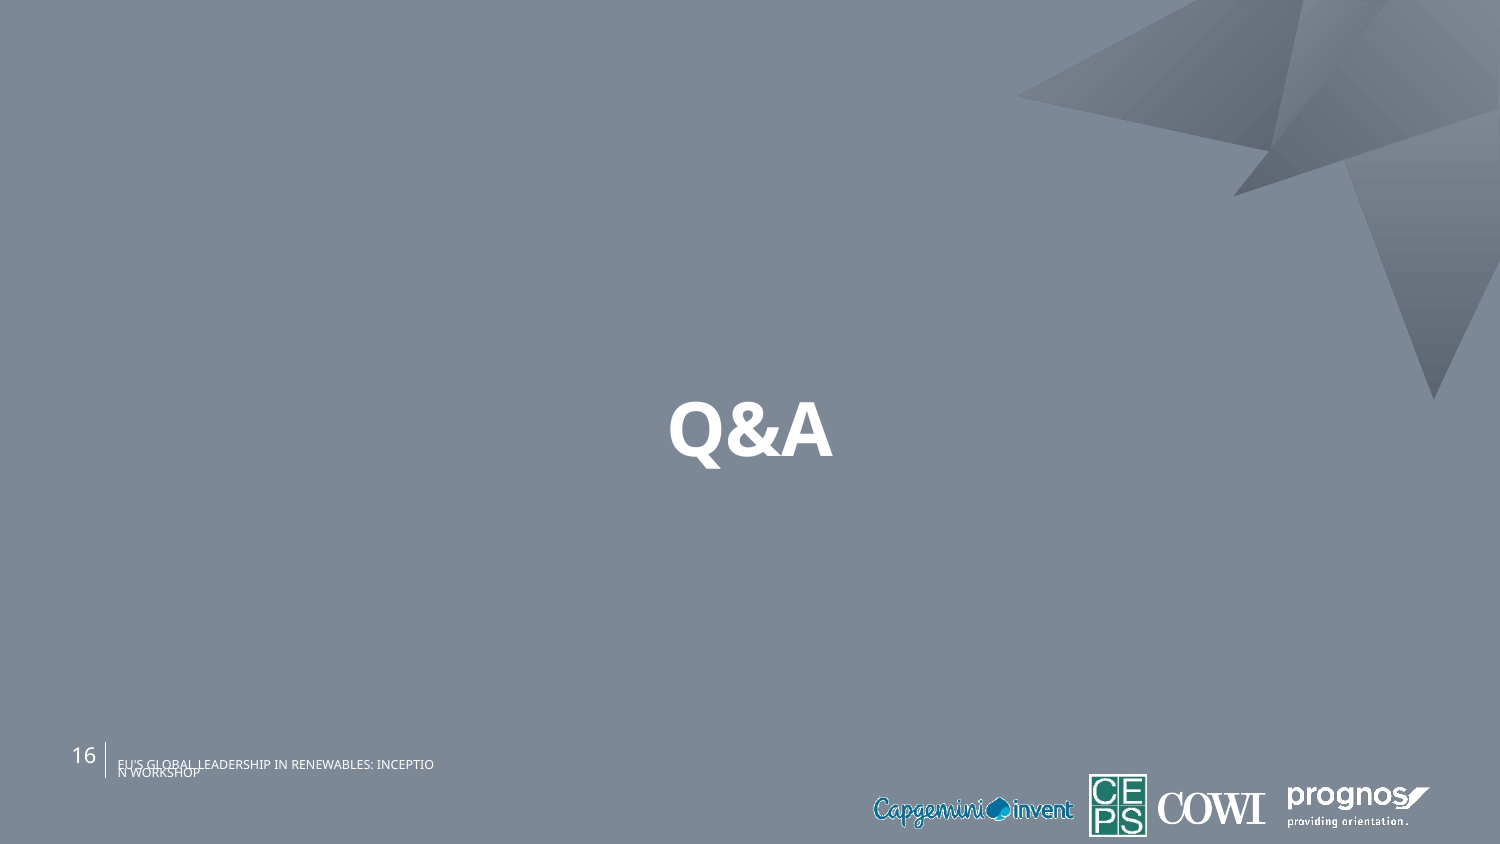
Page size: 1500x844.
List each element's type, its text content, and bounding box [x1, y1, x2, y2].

picture [871, 793, 1076, 831]
picture [1254, 753, 1463, 844]
picture [1089, 774, 1147, 837]
footer EU's global leadership in renewables: Inception workshop [117, 762, 439, 774]
title Q&A [288, 365, 1212, 476]
slide_number 16 [29, 733, 97, 796]
